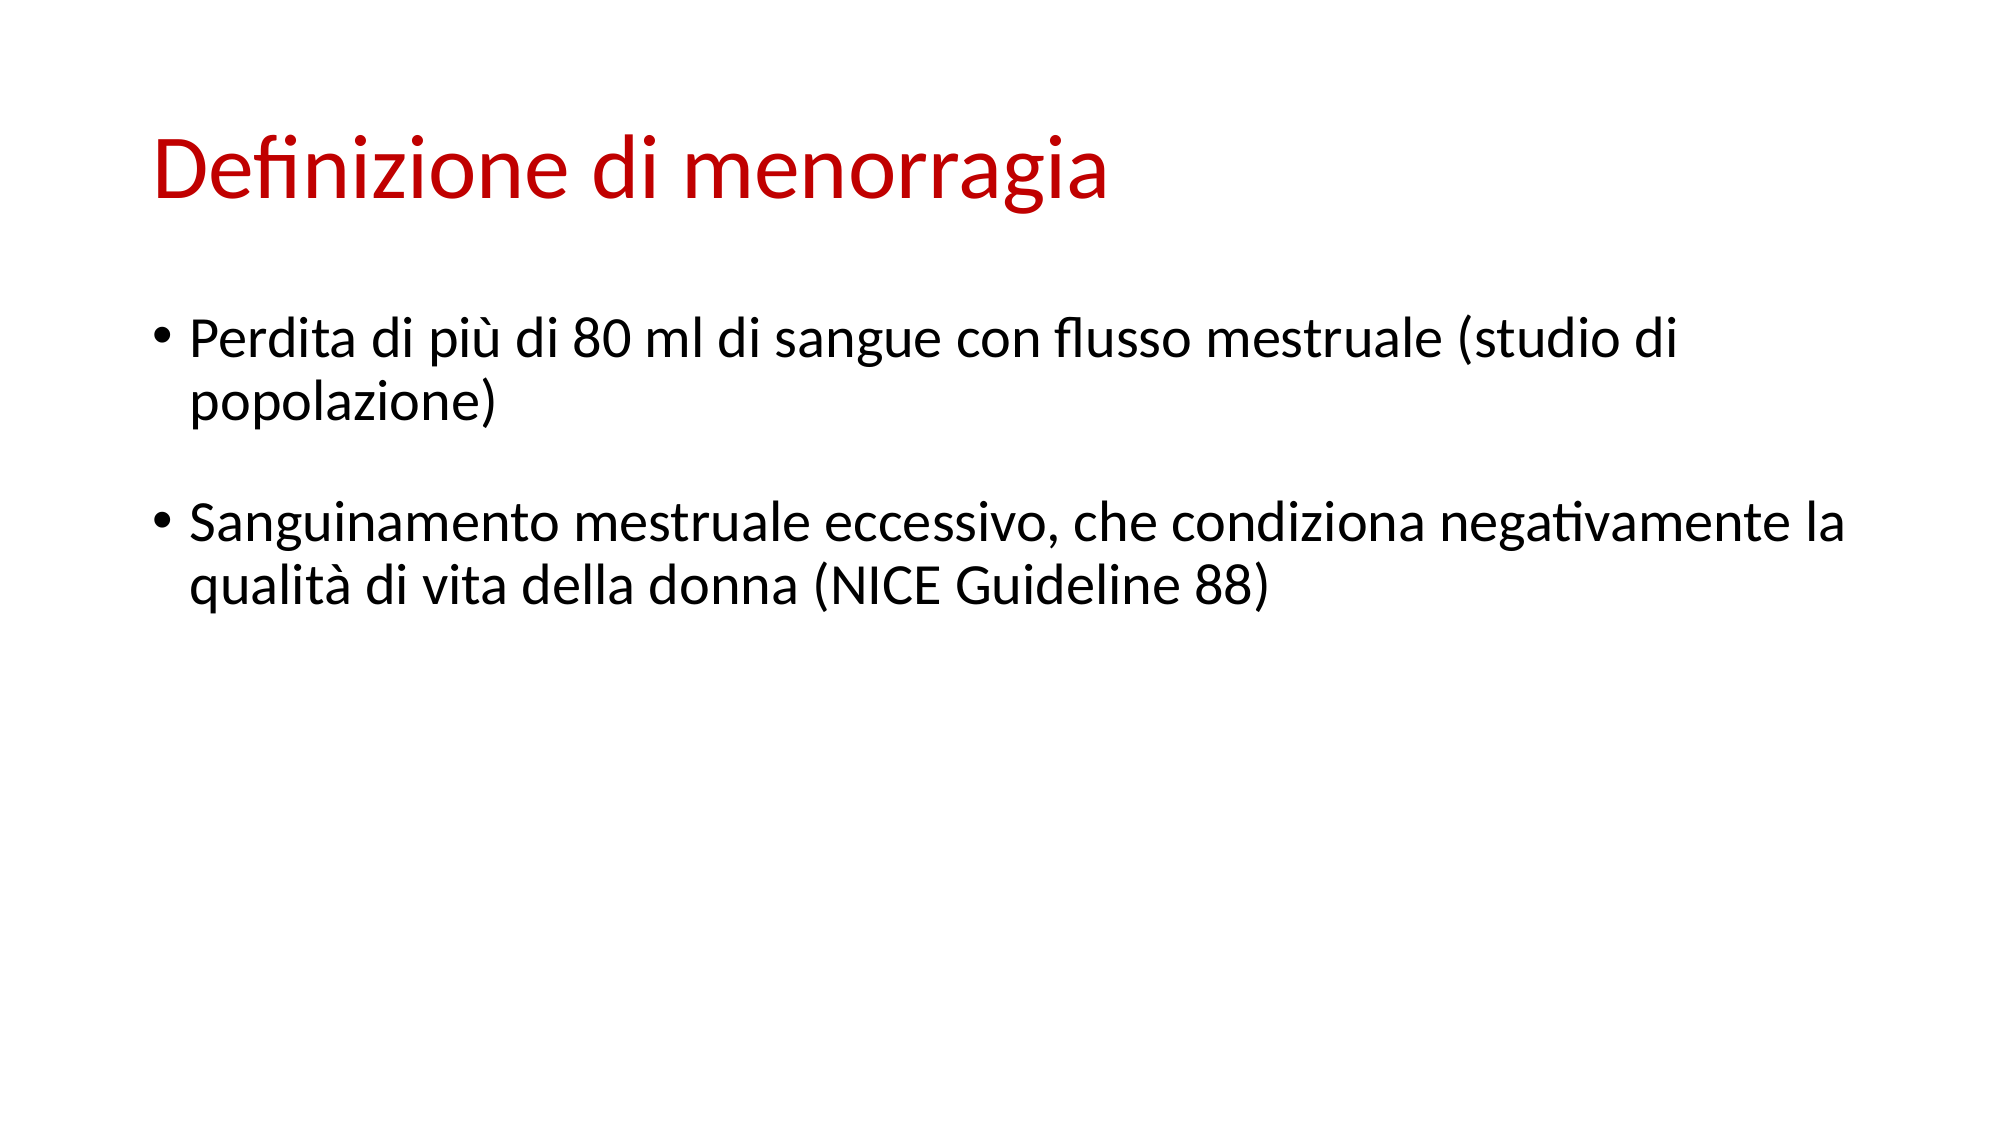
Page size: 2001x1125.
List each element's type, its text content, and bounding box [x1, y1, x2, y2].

title Definizione di menorragia [137, 59, 1863, 278]
list Perdita di più di 80 ml di sangue con flusso mestruale (studio di popolazione) Sanguinamento mestruale eccessivo, che condiziona negativamente la qualità di vita della donna (NICE Guideline 88) [137, 299, 1863, 1014]
